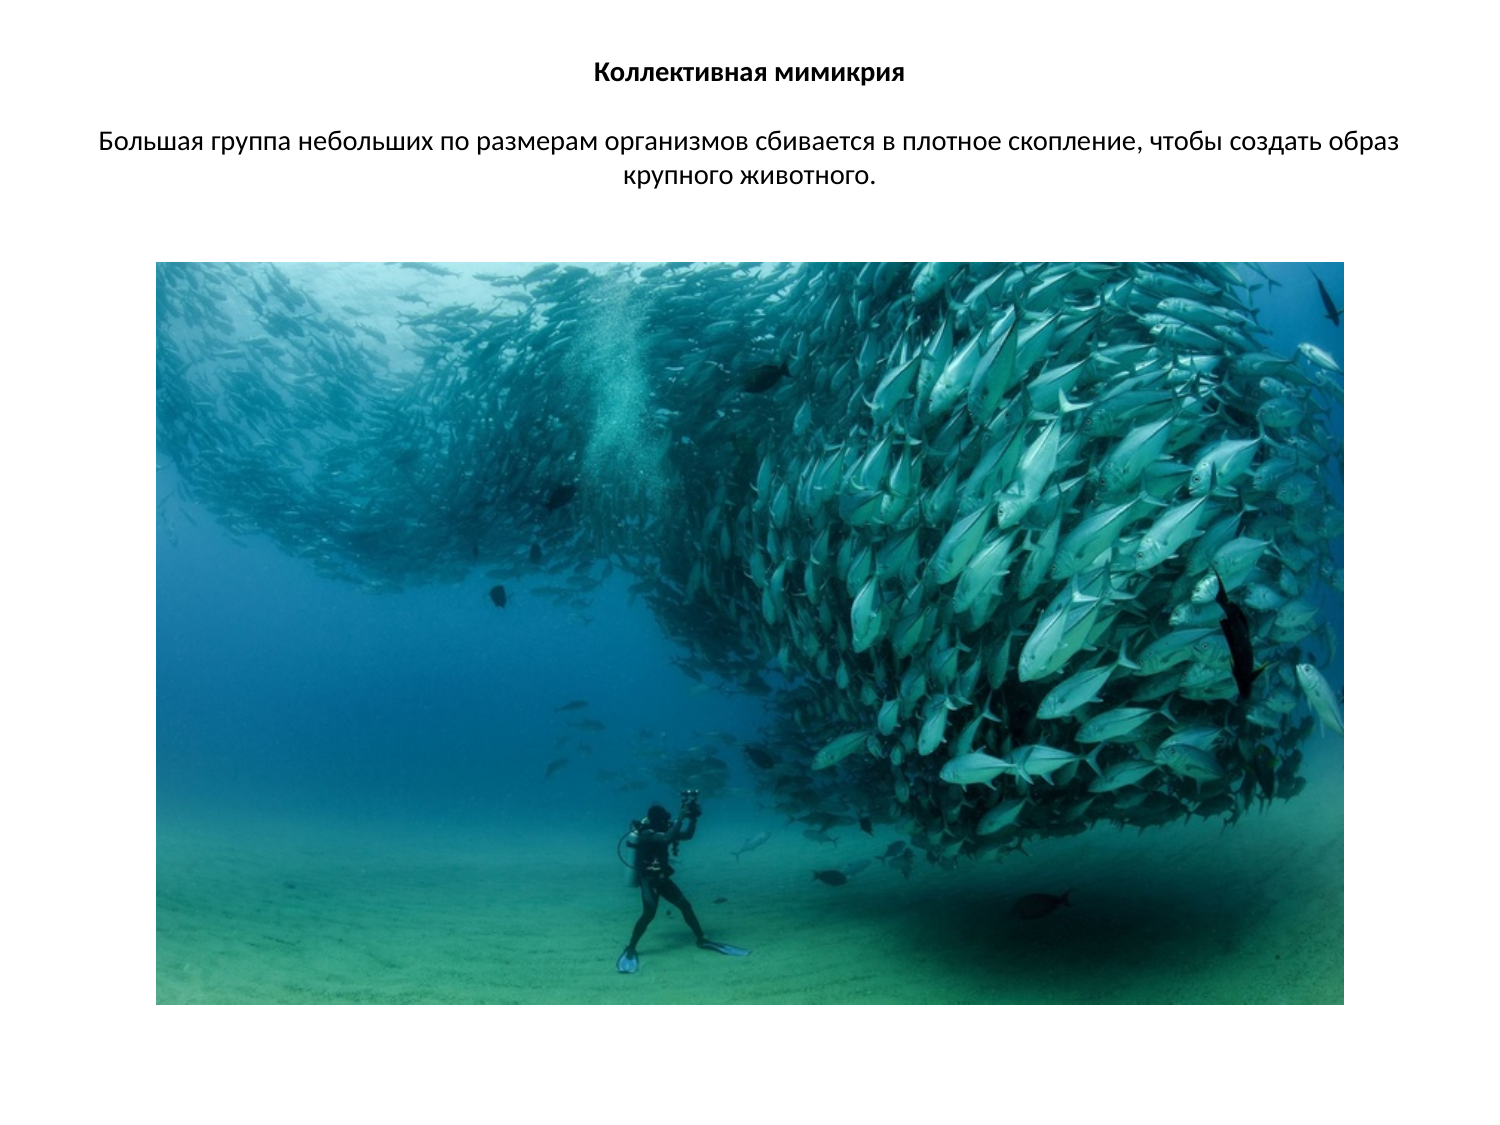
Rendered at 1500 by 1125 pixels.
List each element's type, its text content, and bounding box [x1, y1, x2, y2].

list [155, 262, 1345, 1006]
title Коллективная мимикрия Большая группа небольших по размерам организмов сбивается в плотное скопление, чтобы создать образ крупного животного. [75, 45, 1425, 233]
